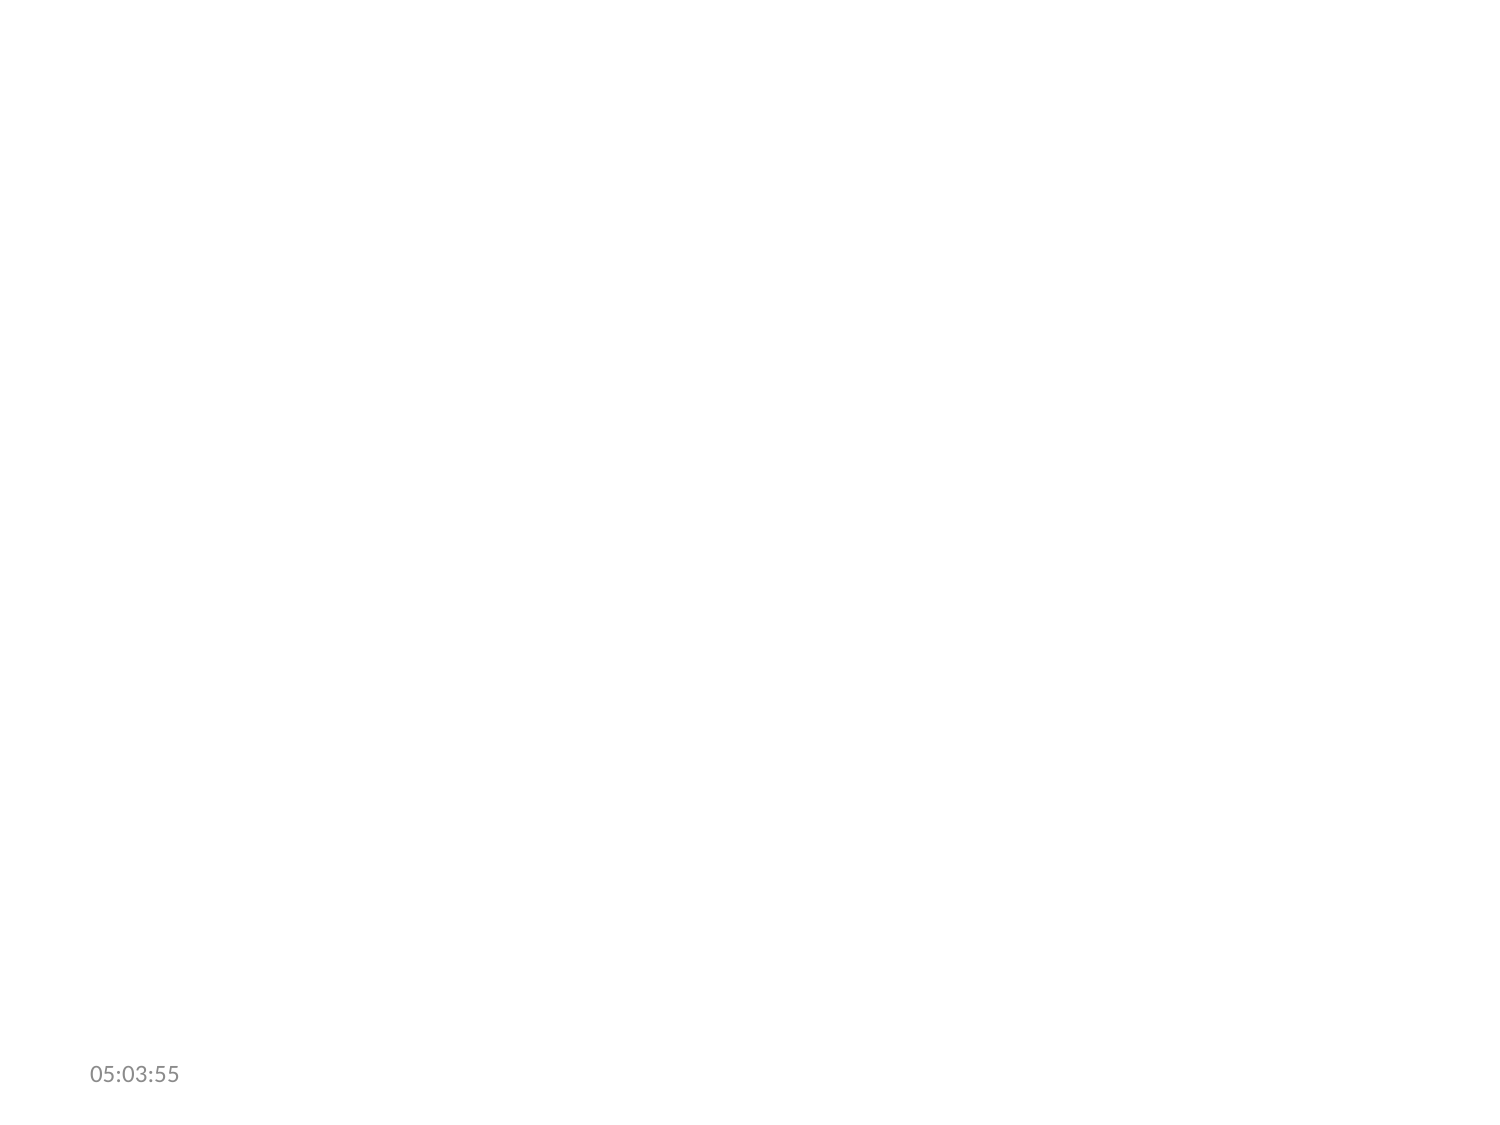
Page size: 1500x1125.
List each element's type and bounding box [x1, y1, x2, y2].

slide_number [75, 1042, 425, 1103]
